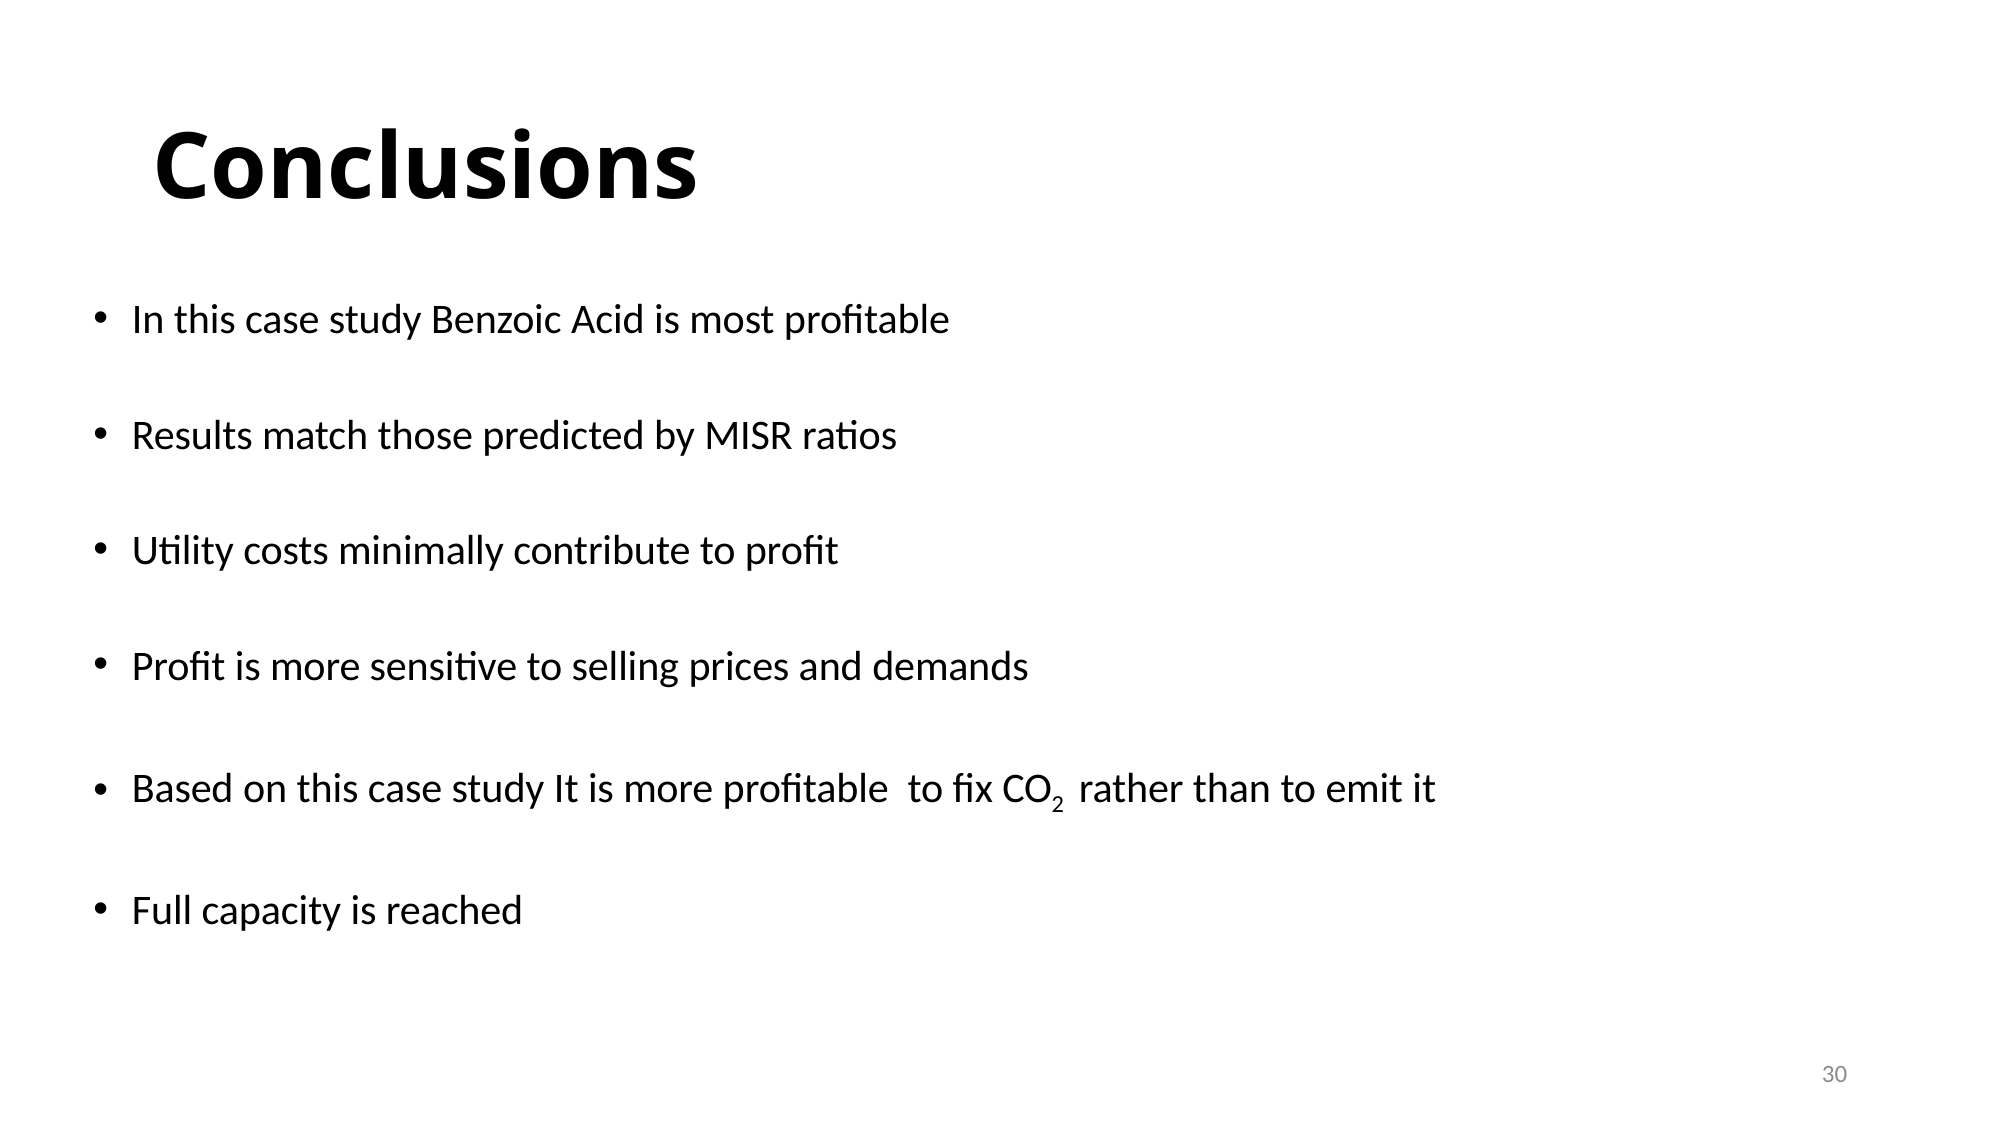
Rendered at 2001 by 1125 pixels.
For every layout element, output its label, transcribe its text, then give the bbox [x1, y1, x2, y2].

slide_number 30 [1412, 1042, 1863, 1103]
title Conclusions [137, 59, 1863, 278]
list In this case study Benzoic Acid is most profitable Results match those predicted by MISR ratios Utility costs minimally contribute to profit Profit is more sensitive to selling prices and demands Based on this case study It is more profitable to fix CO2 rather than to emit it Full capacity is reached [78, 234, 1459, 1023]
